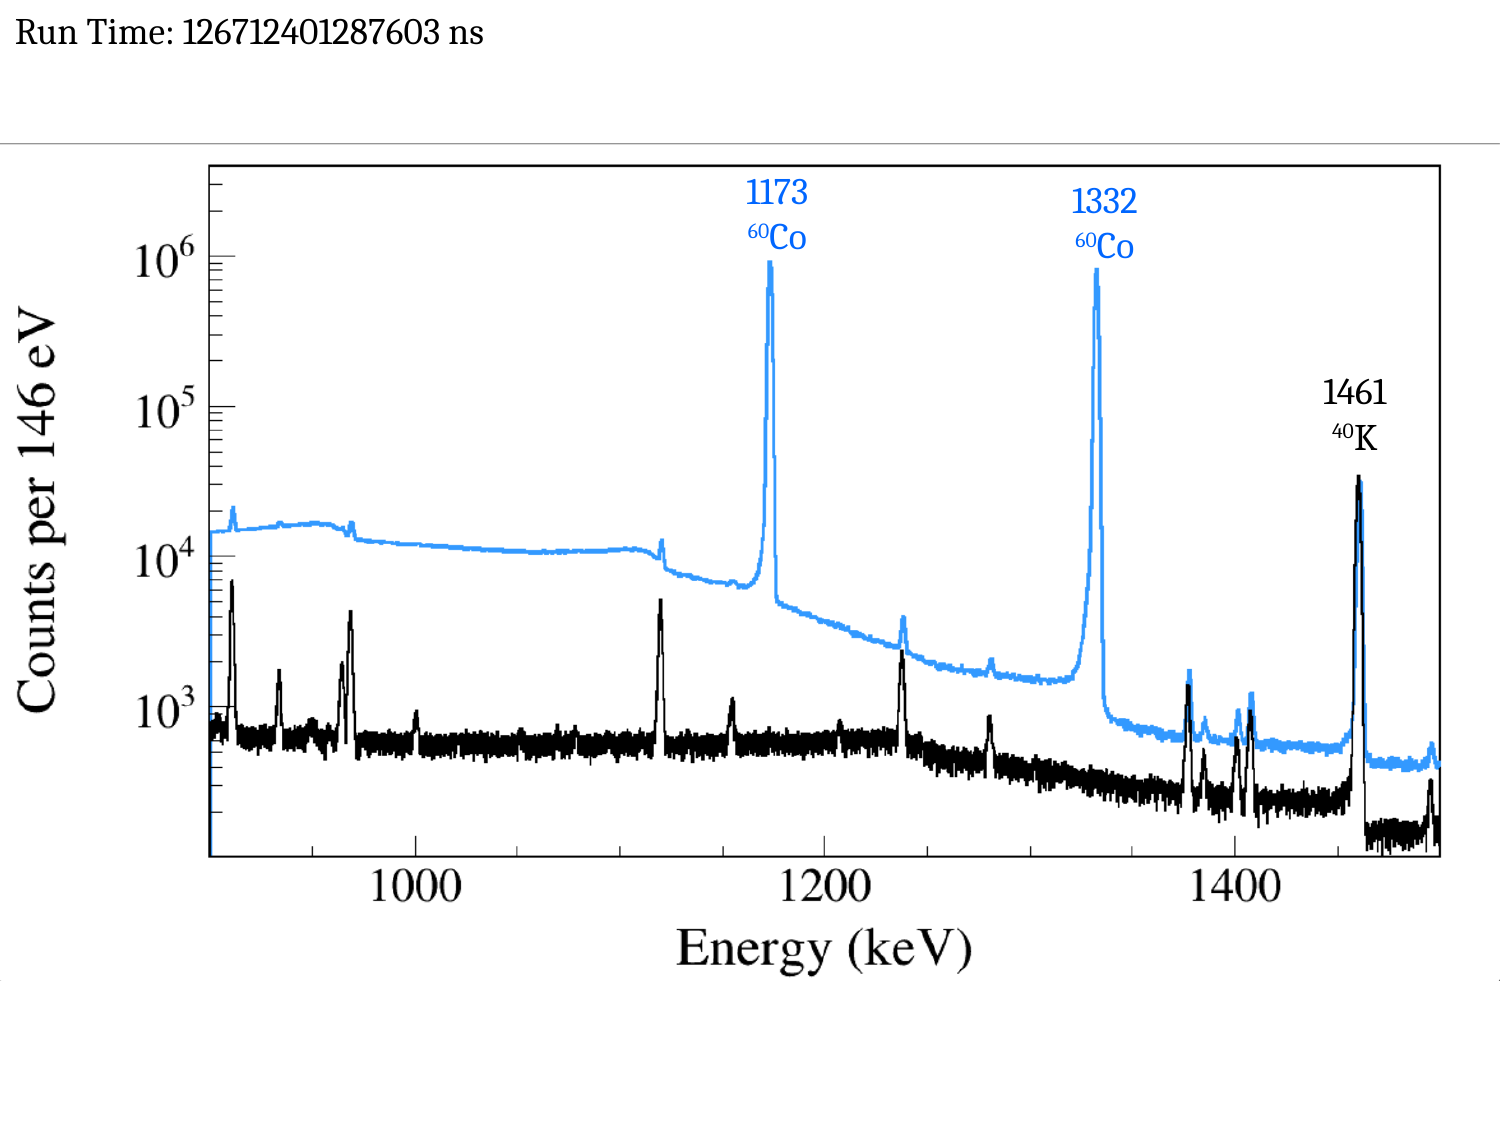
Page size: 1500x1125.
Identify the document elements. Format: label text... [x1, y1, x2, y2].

picture [0, 143, 1500, 981]
text_box Run Time: 126712401287603 ns [0, 0, 596, 60]
